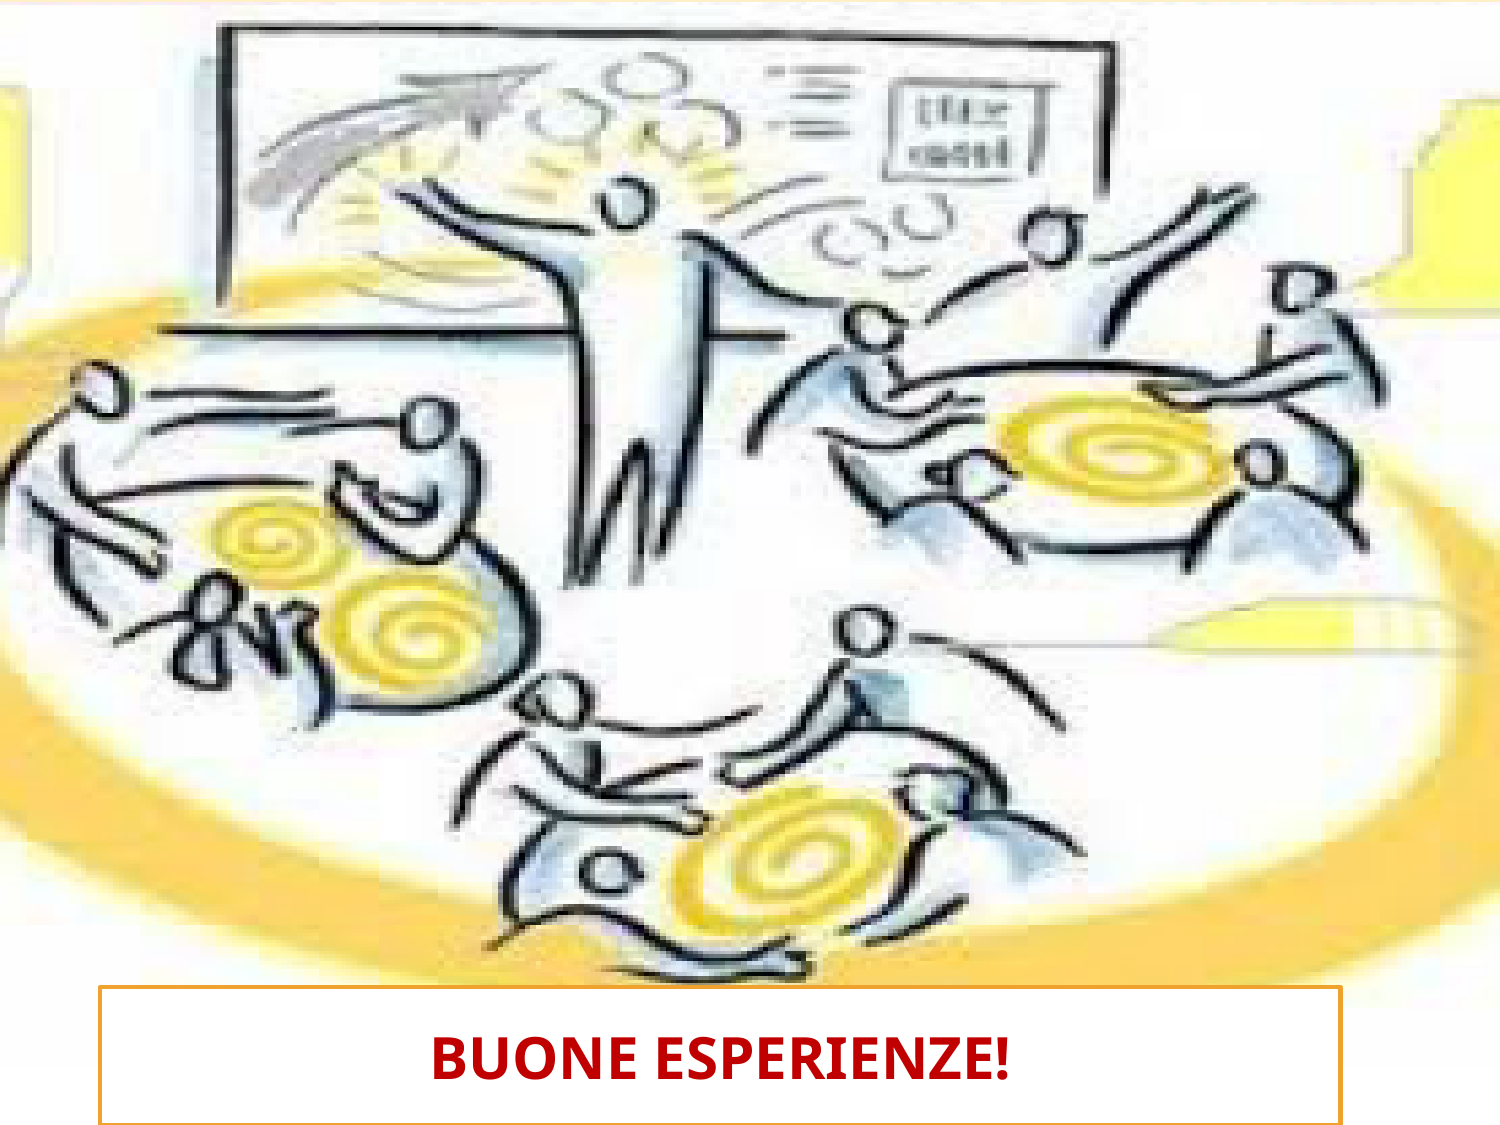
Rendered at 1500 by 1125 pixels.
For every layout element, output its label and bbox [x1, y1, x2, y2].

list [0, 2, 1500, 1125]
